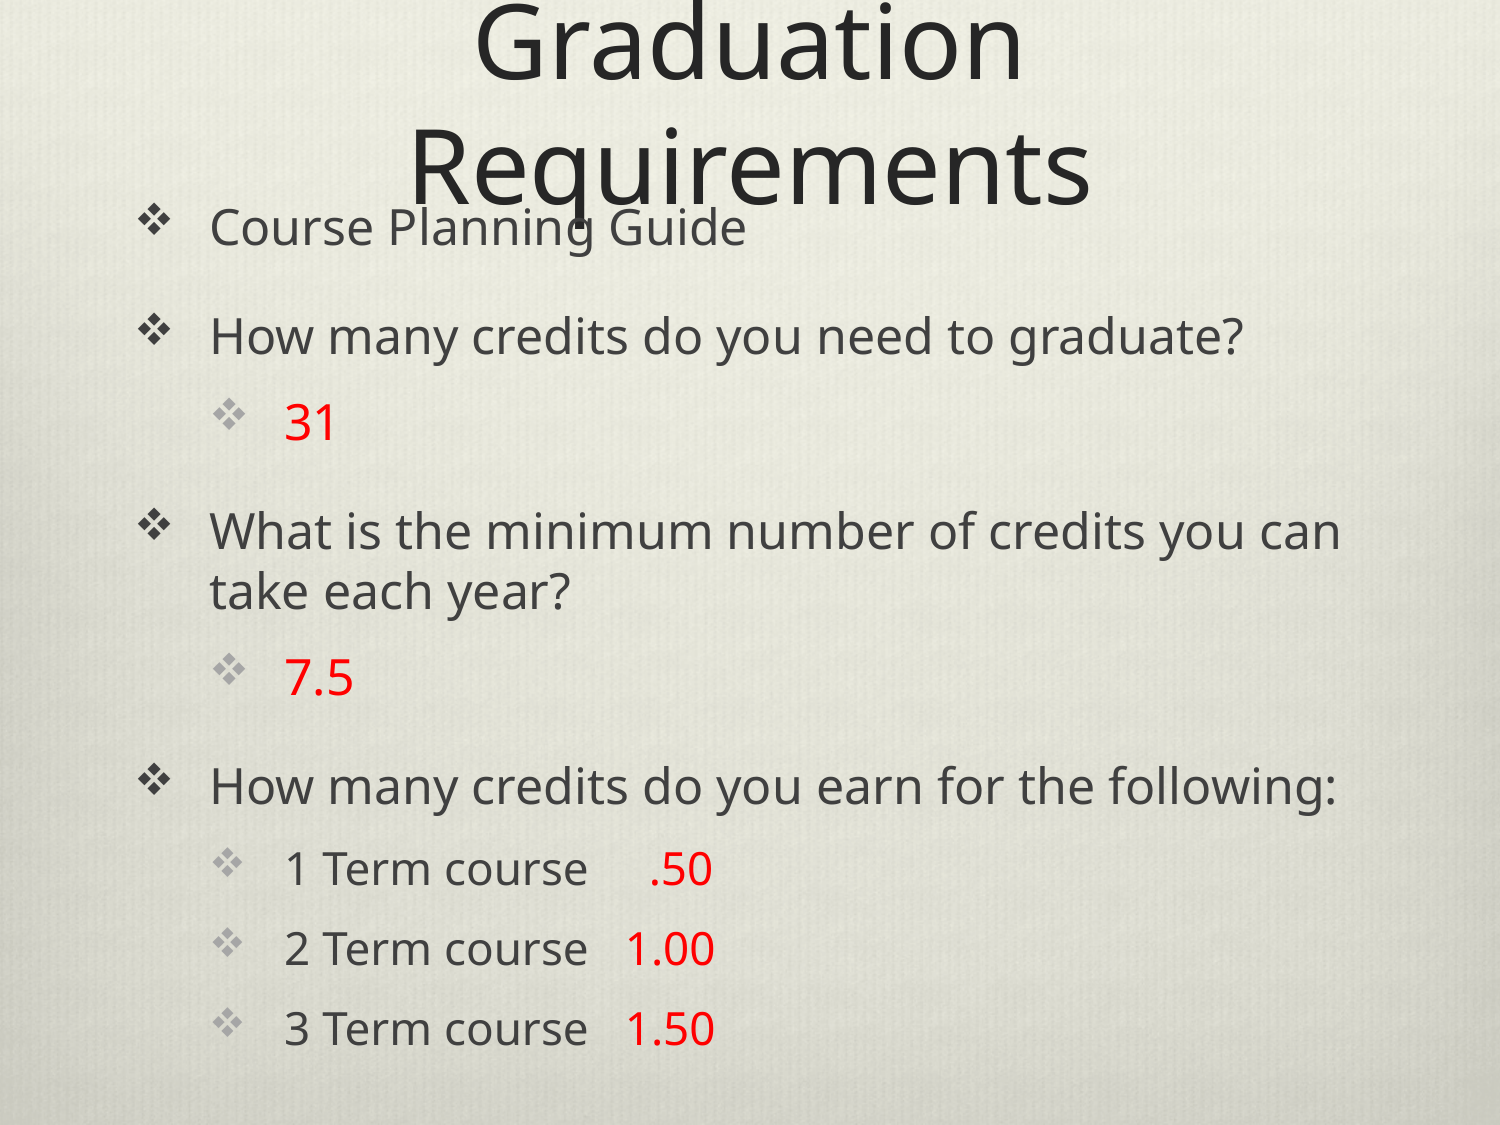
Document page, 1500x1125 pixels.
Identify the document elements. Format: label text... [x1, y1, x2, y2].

list Course Planning Guide How many credits do you need to graduate? 31 What is the minimum number of credits you can take each year? 7.5 How many credits do you earn for the following: 1 Term course .50 2 Term course 1.00 3 Term course 1.50 [119, 187, 1413, 1125]
title Graduation Requirements [119, 0, 1381, 187]
